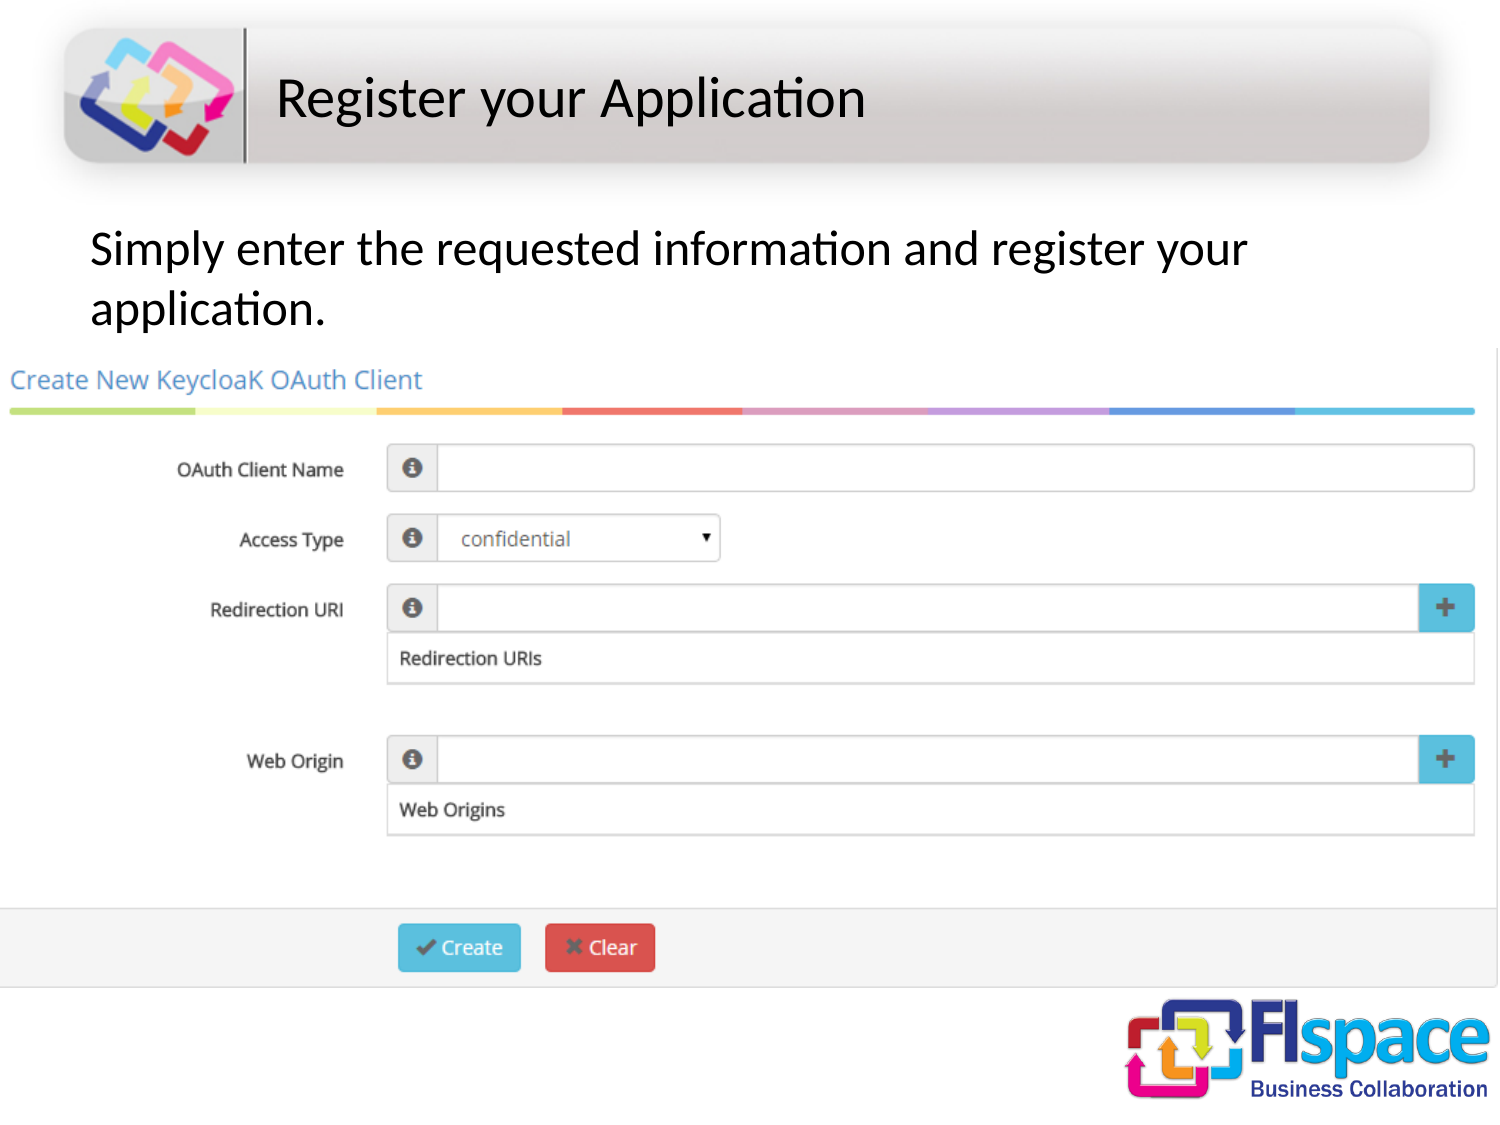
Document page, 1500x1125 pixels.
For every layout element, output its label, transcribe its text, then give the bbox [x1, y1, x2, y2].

picture [0, 0, 1500, 253]
picture [1118, 993, 1496, 1101]
picture [0, 348, 1498, 988]
list Simply enter the requested information and register your application. [75, 208, 1425, 346]
title Register your Application [261, 39, 1401, 149]
